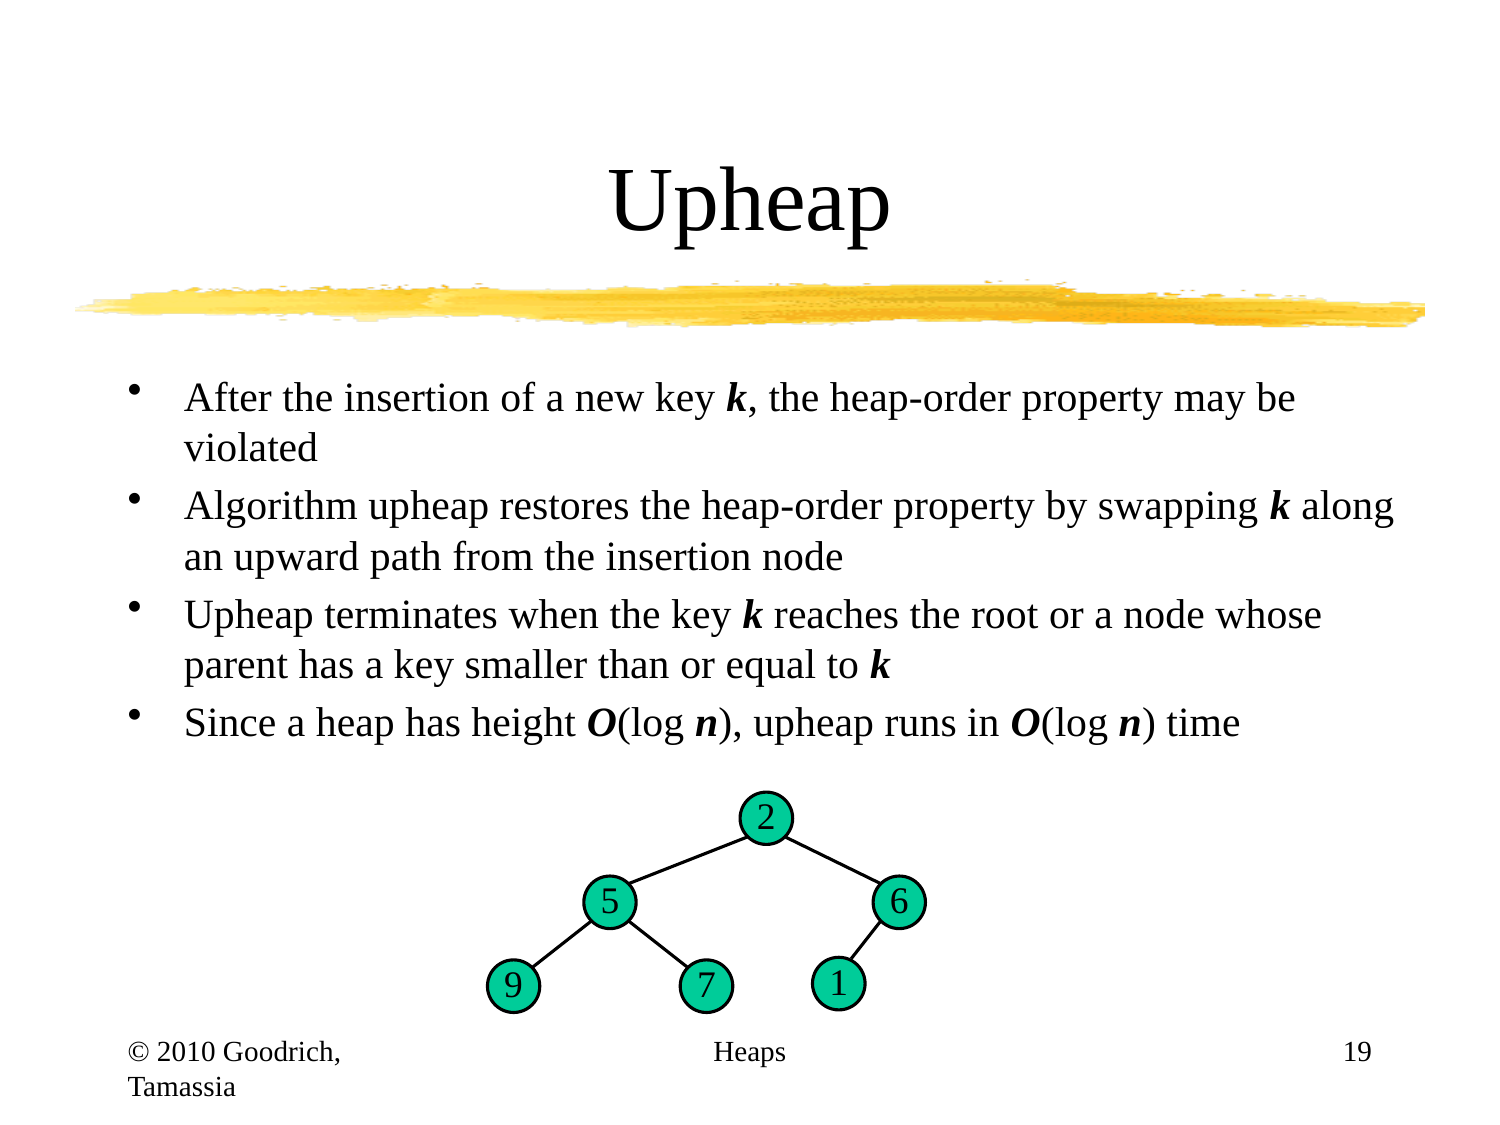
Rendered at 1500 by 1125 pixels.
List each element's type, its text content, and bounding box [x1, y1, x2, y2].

slide_number © 2010 Goodrich, Tamassia [112, 1024, 426, 1101]
text_box 6 [873, 876, 926, 929]
text_box 7 [680, 959, 733, 1013]
title Upheap [112, 99, 1388, 288]
text_box 5 [583, 876, 637, 929]
footer Heaps [512, 1024, 988, 1101]
list After the insertion of a new key k, the heap-order property may be violated Algorithm upheap restores the heap-order property by swapping k along an upward path from the insertion node Upheap terminates when the key k reaches the root or a node whose parent has a key smaller than or equal to k Since a heap has height O(log n), upheap runs in O(log n) time [112, 362, 1438, 763]
text_box 1 [812, 957, 866, 1010]
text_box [628, 921, 689, 967]
picture [75, 274, 1425, 338]
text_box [784, 837, 881, 883]
text_box 2 [740, 792, 793, 845]
text_box 9 [487, 959, 540, 1013]
slide_number 19 [1074, 1024, 1388, 1101]
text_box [850, 921, 881, 959]
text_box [531, 921, 592, 967]
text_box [628, 837, 749, 883]
